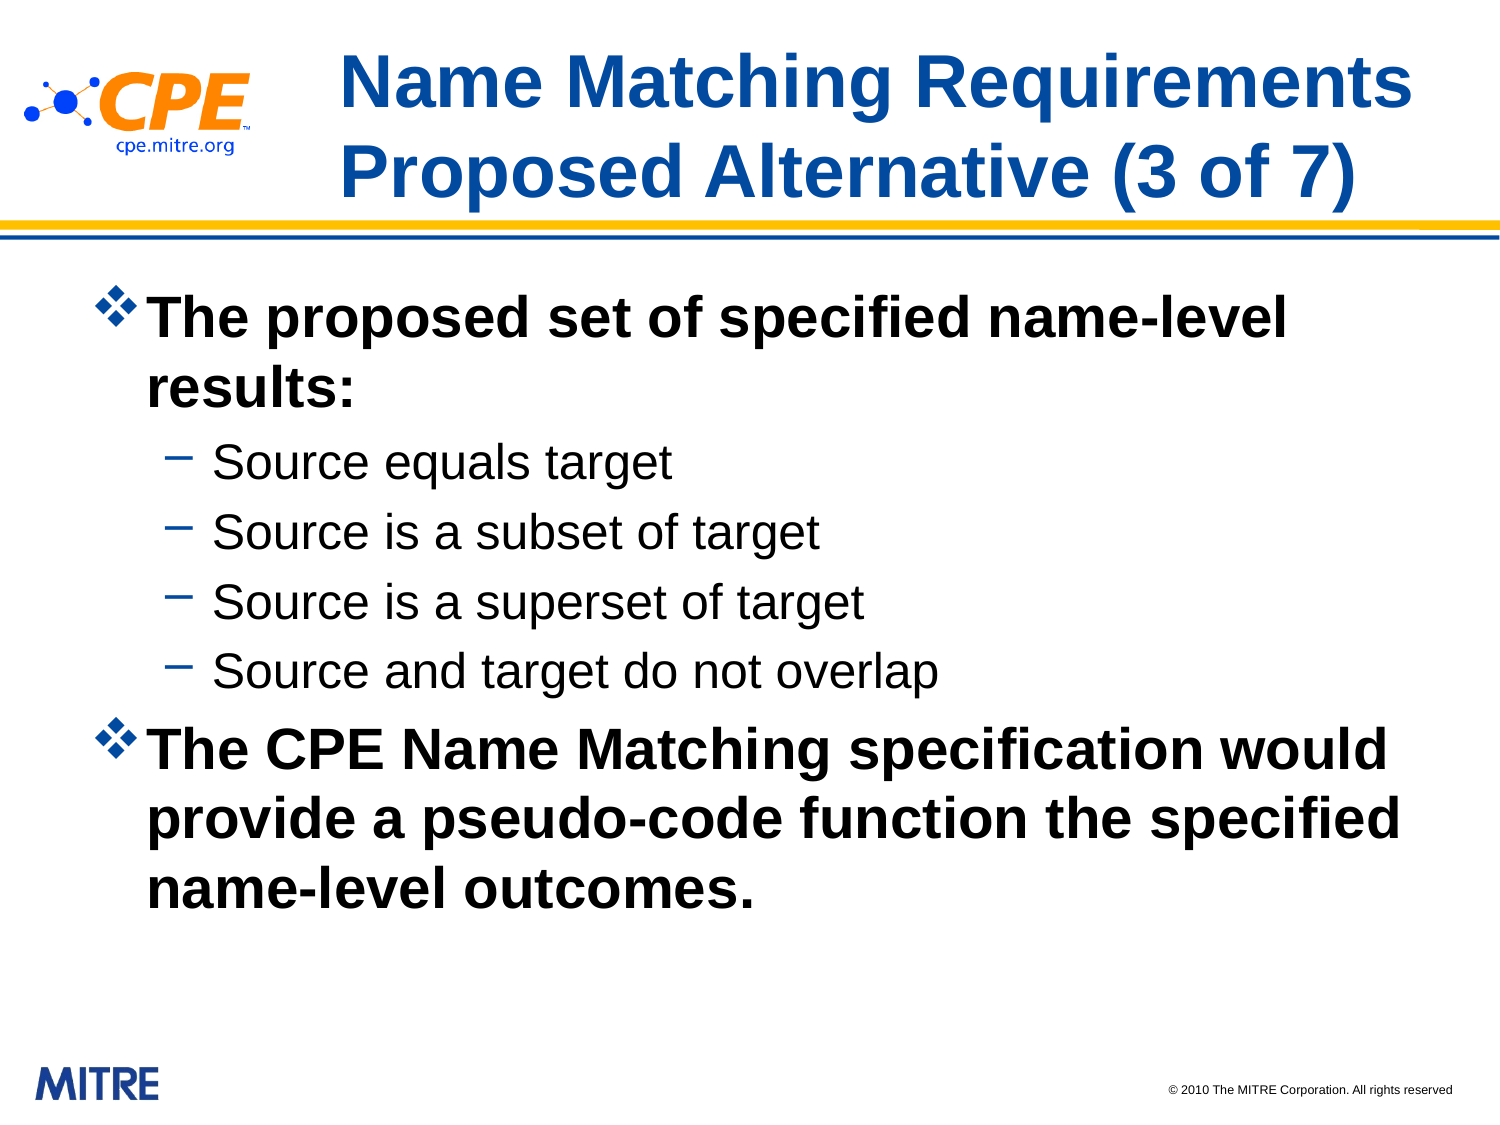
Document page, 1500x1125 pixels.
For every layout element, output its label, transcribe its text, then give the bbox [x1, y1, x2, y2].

list The proposed set of specified name-level results: Source equals target Source is a subset of target Source is a superset of target Source and target do not overlap The CPE Name Matching specification would provide a pseudo-code function the specified name-level outcomes. [74, 271, 1426, 990]
picture [30, 1064, 163, 1106]
title Name Matching Requirements Proposed Alternative (3 of 7) [324, 44, 1438, 201]
picture [24, 72, 250, 156]
